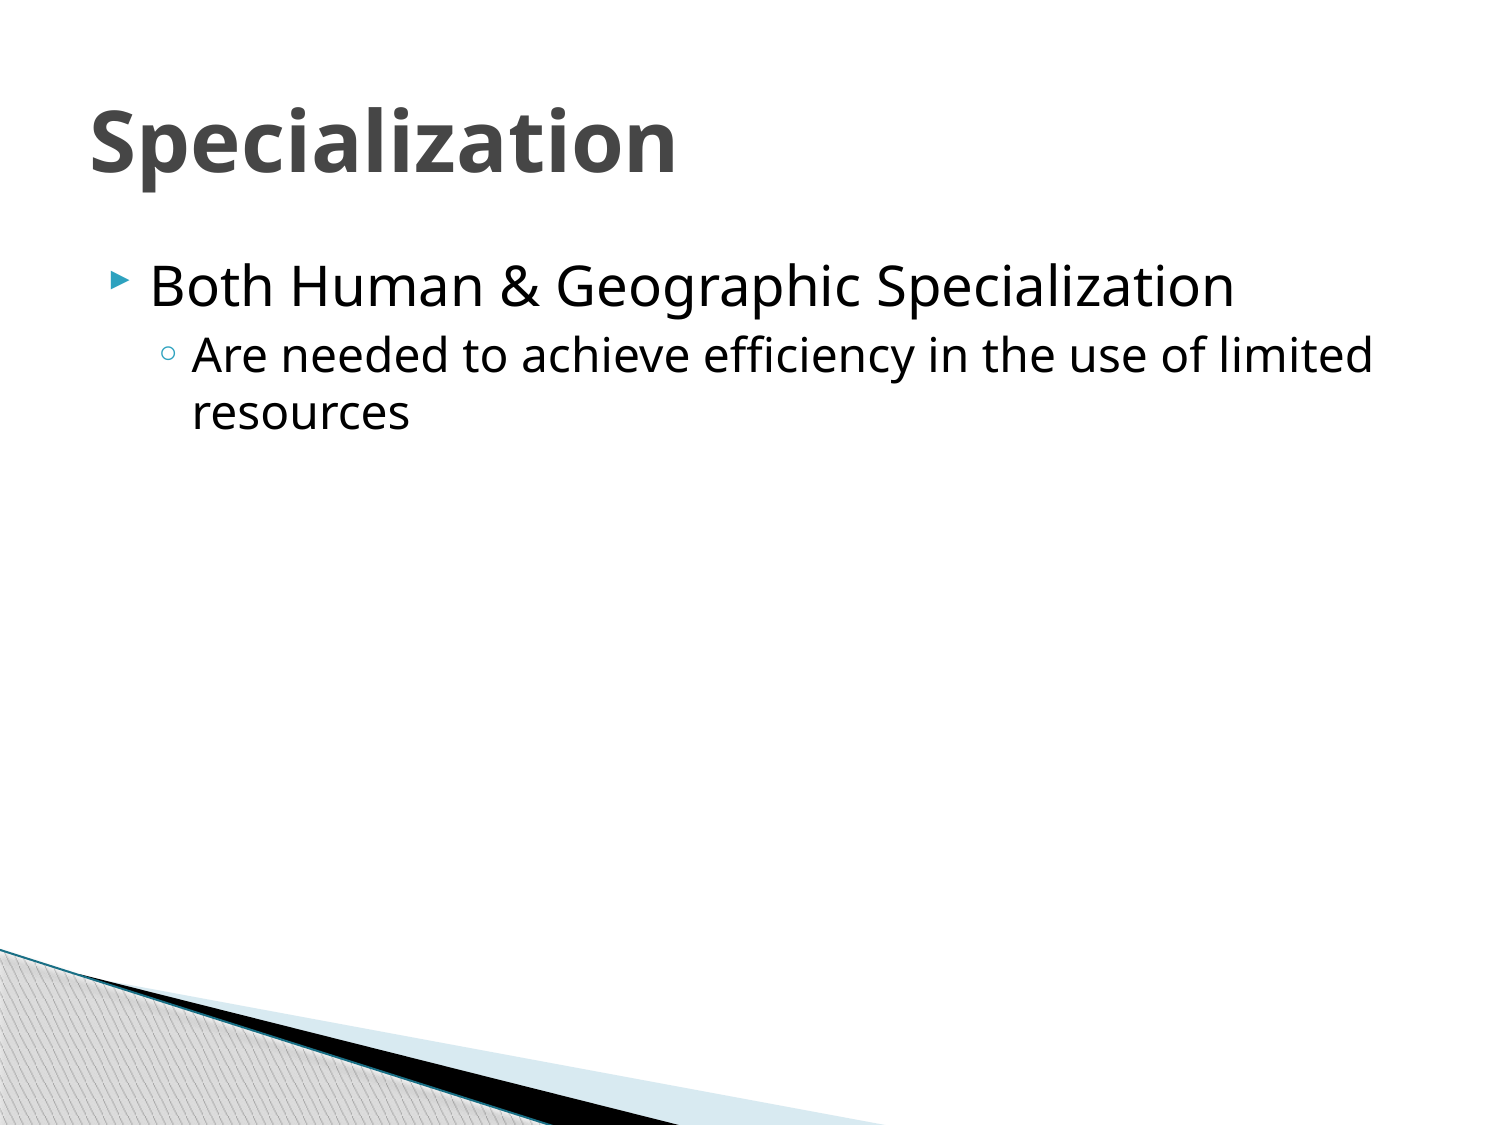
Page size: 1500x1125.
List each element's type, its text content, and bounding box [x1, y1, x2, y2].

title Specialization [75, 45, 1425, 233]
list Both Human & Geographic Specialization Are needed to achieve efficiency in the use of limited resources [75, 243, 1425, 986]
